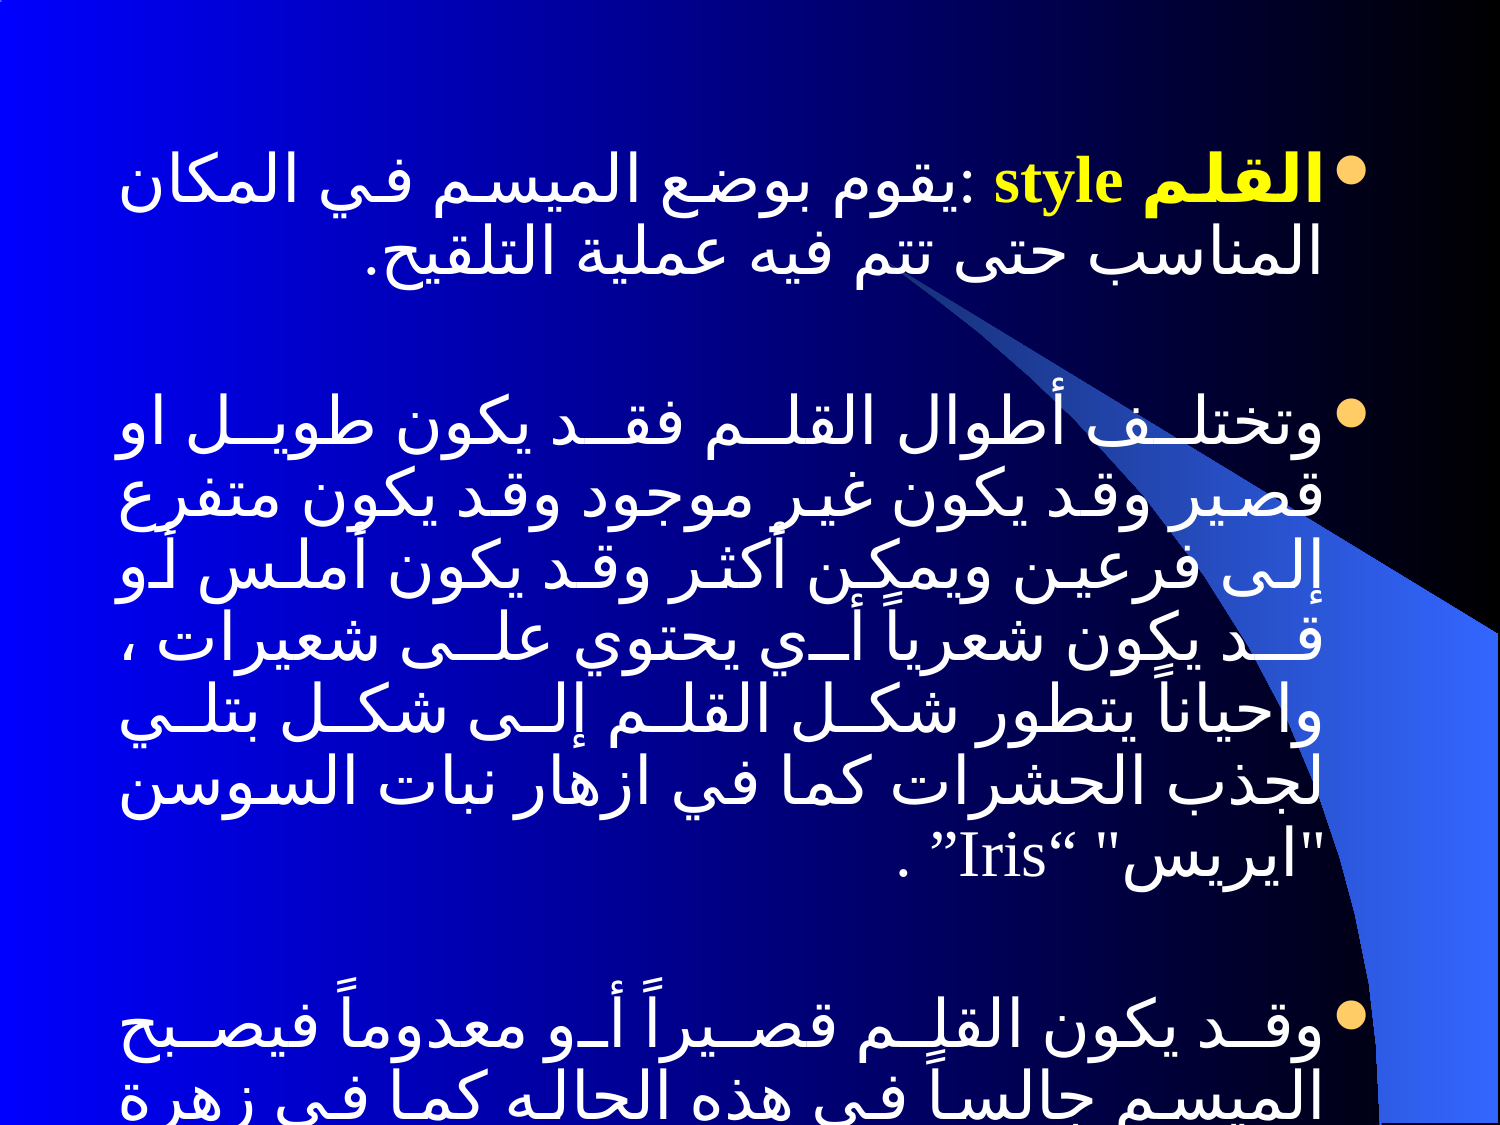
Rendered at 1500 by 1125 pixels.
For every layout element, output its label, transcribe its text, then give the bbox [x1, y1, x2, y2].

list القلم style :يقوم بوضع الميسم في المكان المناسب حتى تتم فيه عملية التلقيح. وتختلف أطوال القلم فقد يكون طويل او قصير وقد يكون غير موجود وقد يكون متفرع إلى فرعين ويمكن أكثر وقد يكون أملس أو قد يكون شعرياً أي يحتوي على شعيرات ، واحياناً يتطور شكل القلم إلى شكل بتلي لجذب الحشرات كما في ازهار نبات السوسن "ايريس" “Iris” . وقد يكون القلم قصيراً أو معدوماً فيصبح الميسم جالساً في هذه الحاله كما في زهرة الخشخاش. [87, 137, 1413, 1001]
